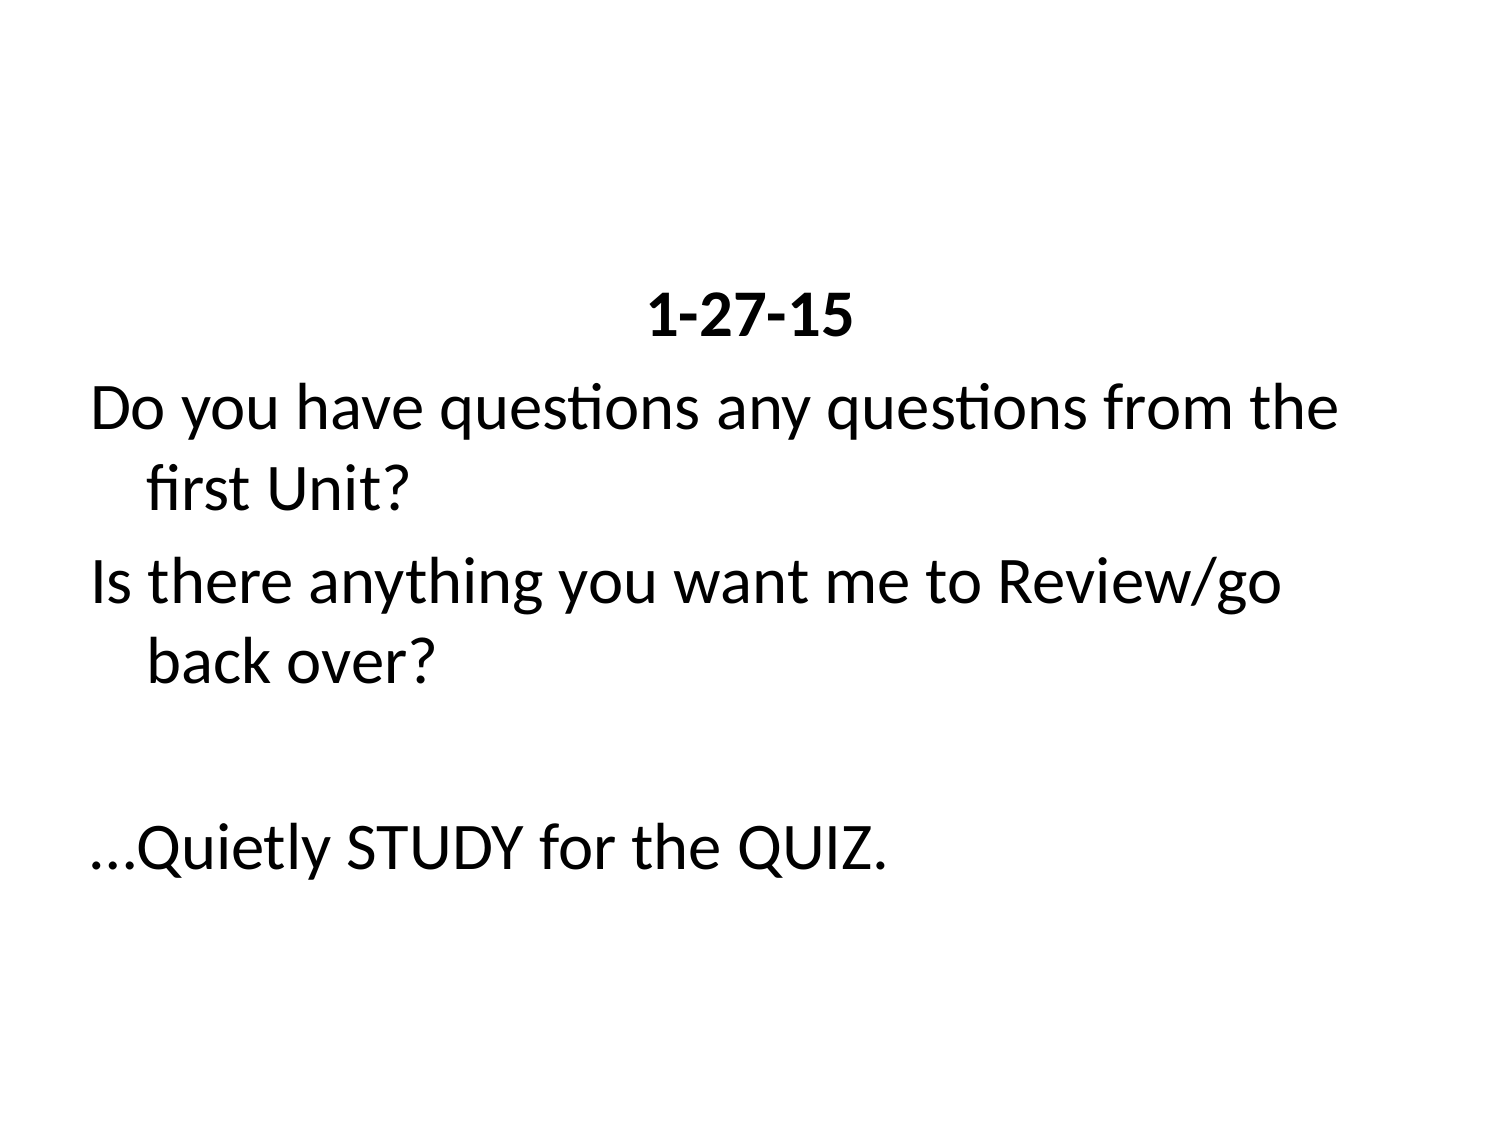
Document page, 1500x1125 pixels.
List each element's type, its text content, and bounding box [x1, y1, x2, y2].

list 1-27-15 Do you have questions any questions from the first Unit? Is there anything you want me to Review/go back over? …Quietly STUDY for the QUIZ. [75, 262, 1425, 1005]
